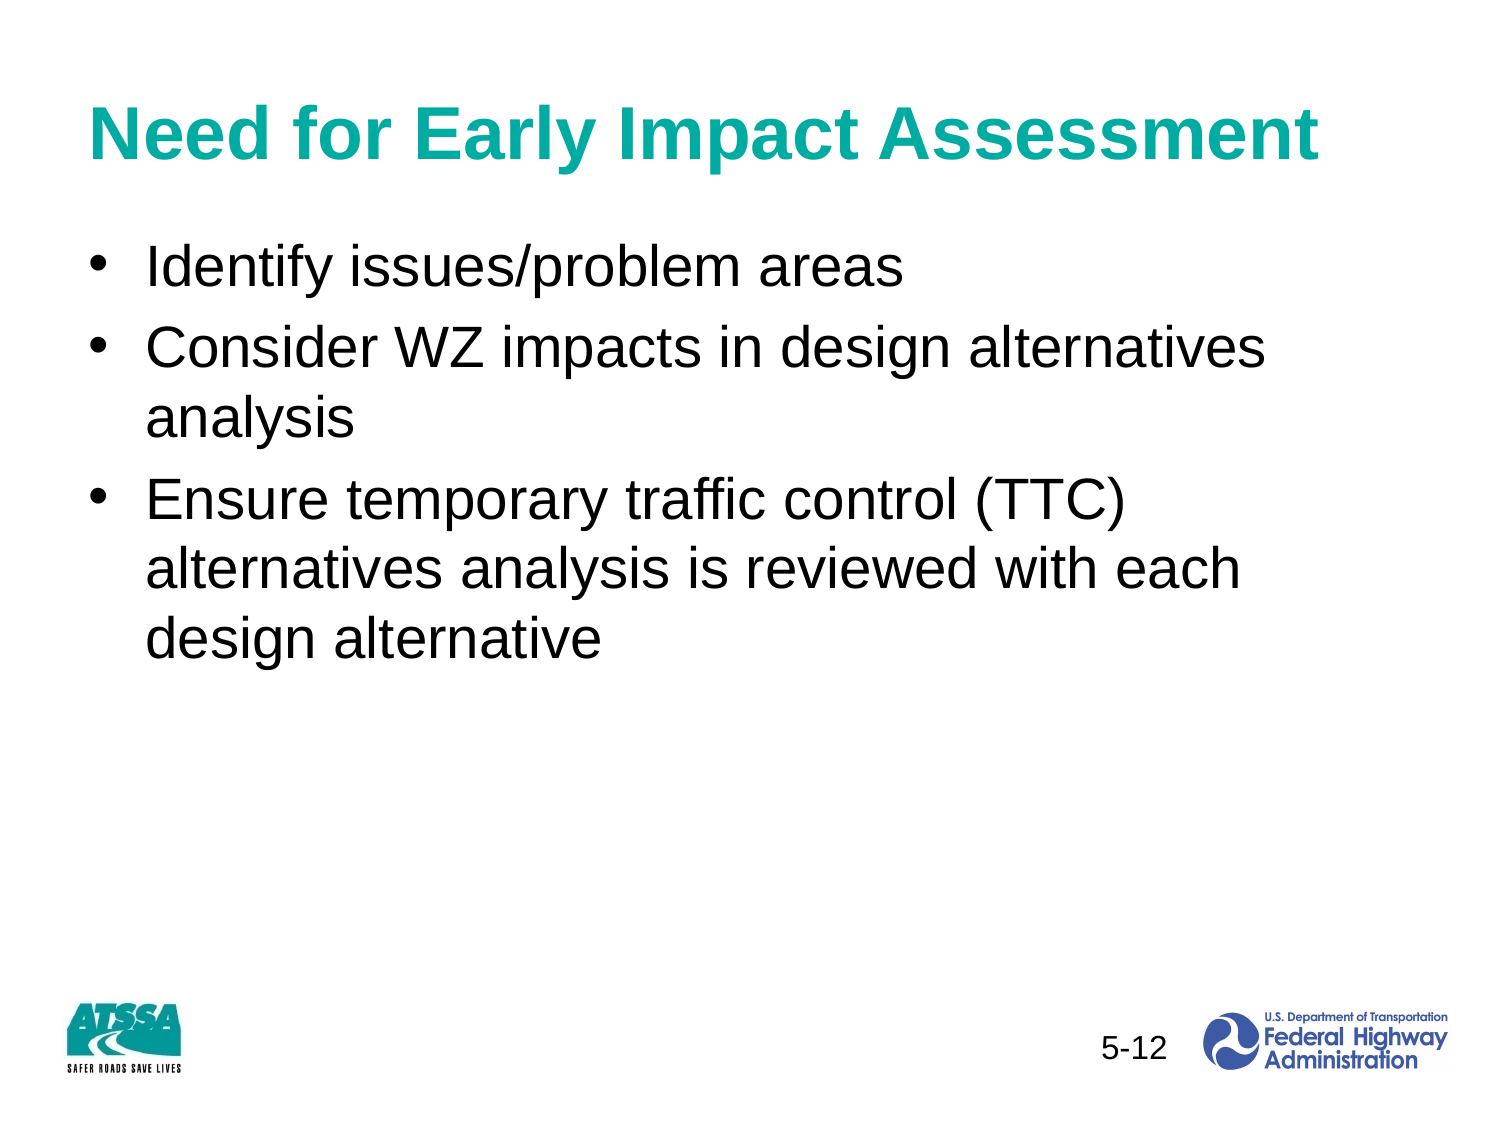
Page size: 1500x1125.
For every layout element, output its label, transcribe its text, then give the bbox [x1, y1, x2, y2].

title Need for Early Impact Assessment [73, 75, 1424, 184]
picture [63, 997, 185, 1077]
picture [1200, 1008, 1450, 1072]
list Identify issues/problem areas Consider WZ impacts in design alternatives analysis Ensure temporary traffic control (TTC) alternatives analysis is reviewed with each design alternative [73, 220, 1424, 942]
